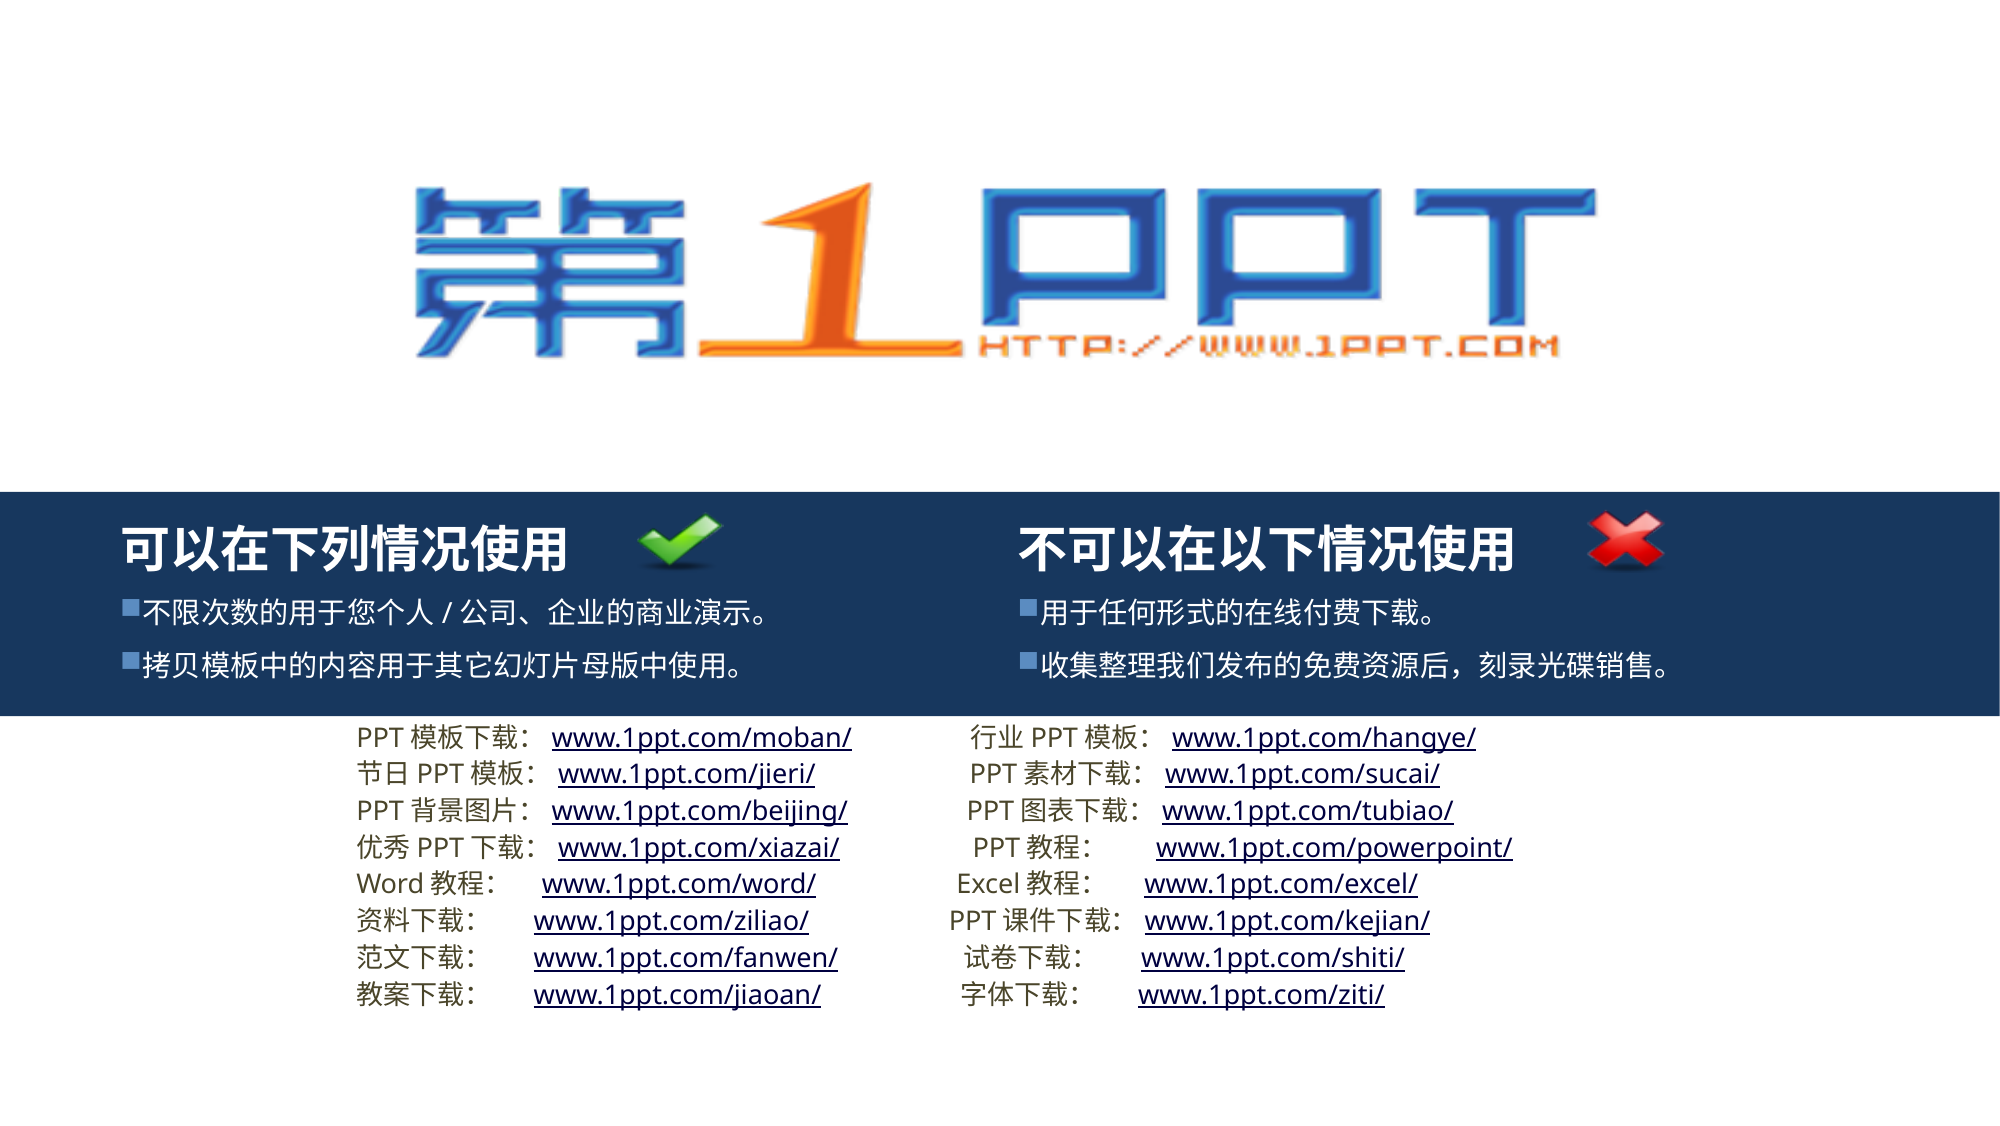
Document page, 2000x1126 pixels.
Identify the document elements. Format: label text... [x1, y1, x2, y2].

text_box PPT模板下载：www.1ppt.com/moban/ 行业PPT模板：www.1ppt.com/hangye/ 节日PPT模板：www.1ppt.com/jieri/ PPT素材下载：www.1ppt.com/sucai/ PPT背景图片：www.1ppt.com/beijing/ PPT图表下载：www.1ppt.com/tubiao/ 优秀PPT下载：www.1ppt.com/xiazai/ PPT教程： www.1ppt.com/powerpoint/ Word教程： www.1ppt.com/word/ Excel教程： www.1ppt.com/excel/ 资料下载： www.1ppt.com/ziliao/ PPT课件下载：www.1ppt.com/kejian/ 范文下载： www.1ppt.com/fanwen/ 试卷下载： www.1ppt.com/shiti/ 教案下载： www.1ppt.com/jiaoan/ 字体下载： www.1ppt.com/ziti/ [336, 762, 1752, 1008]
picture [1581, 507, 1669, 573]
text_box [0, 491, 2000, 717]
text_box 可以在下列情况使用 不限次数的用于您个人/公司、企业的商业演示。 拷贝模板中的内容用于其它幻灯片母版中使用。 [102, 508, 1000, 774]
text_box 不可以在以下情况使用 用于任何形式的在线付费下载。 收集整理我们发布的免费资源后，刻录光碟销售。 [999, 508, 1898, 762]
picture [637, 507, 724, 573]
picture [179, 51, 1867, 492]
